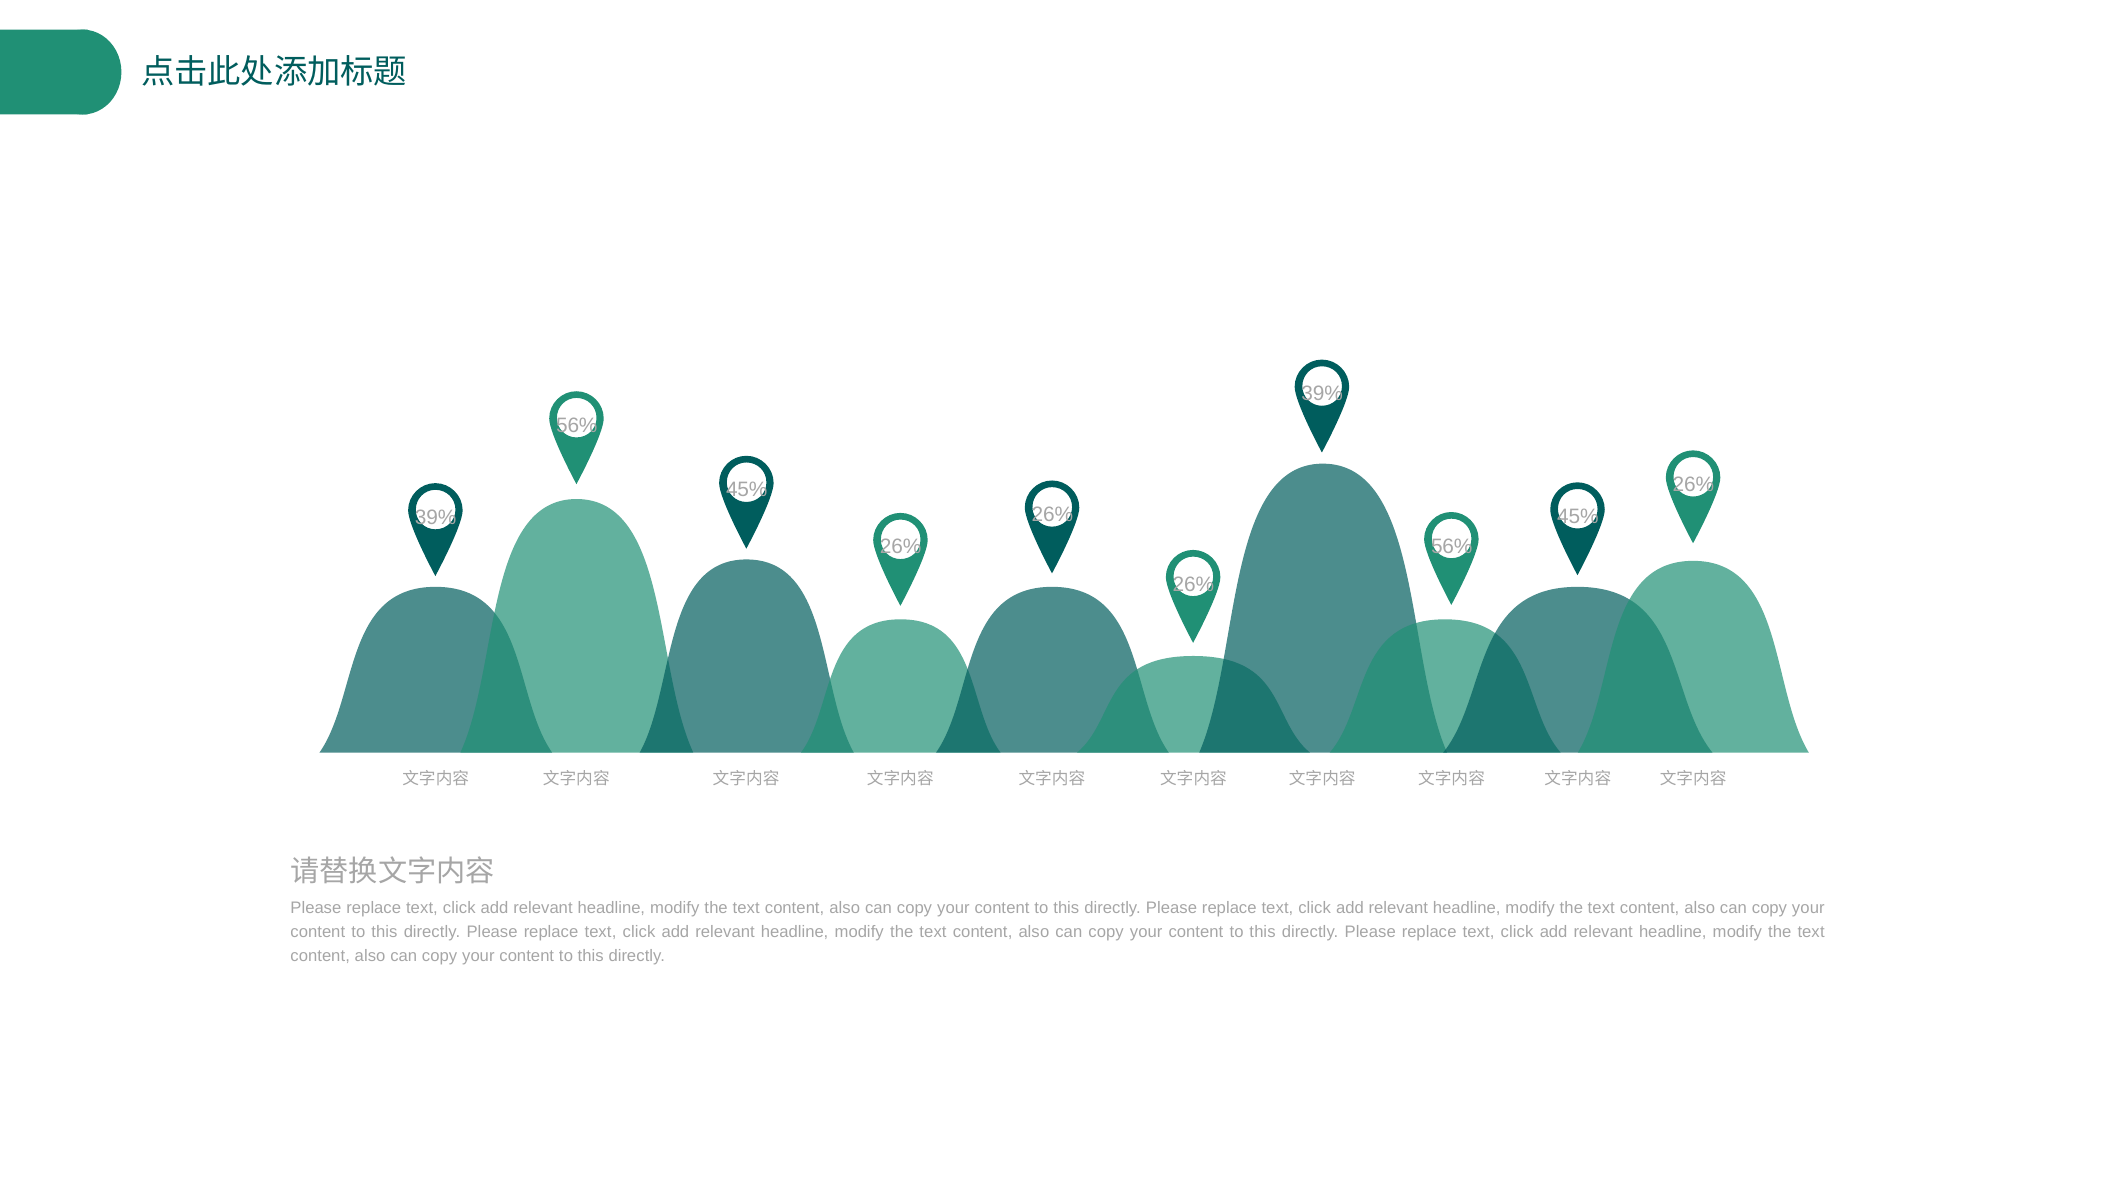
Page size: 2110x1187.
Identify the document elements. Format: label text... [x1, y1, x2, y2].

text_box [399, 483, 472, 577]
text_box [1448, 511, 1488, 586]
text_box Please replace text, click add relevant headline, modify the text content, also can copy your content to this directly. Please replace text, click add relevant headline, modify the text content, also can copy your content to this directly. Please replace text, click add relevant headline, modify the text content, also can copy your content to this directly. Please replace text, click add relevant headline, modify the text content, also can copy your content to this directly. [290, 892, 1828, 965]
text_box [710, 455, 783, 549]
text_box 点击此处添加标题 [126, 42, 437, 102]
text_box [1077, 656, 1199, 796]
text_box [935, 586, 1169, 796]
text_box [1443, 586, 1577, 796]
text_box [540, 391, 613, 485]
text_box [1157, 549, 1199, 643]
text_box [864, 512, 937, 606]
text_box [1329, 619, 1443, 796]
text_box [1541, 482, 1614, 576]
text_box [319, 586, 553, 798]
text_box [1577, 560, 1809, 796]
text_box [800, 619, 935, 796]
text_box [1286, 359, 1359, 453]
text_box 请替换文字内容 [290, 845, 506, 888]
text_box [1657, 450, 1730, 544]
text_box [1016, 480, 1089, 574]
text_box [460, 499, 694, 796]
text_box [639, 559, 854, 796]
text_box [1199, 463, 1448, 796]
